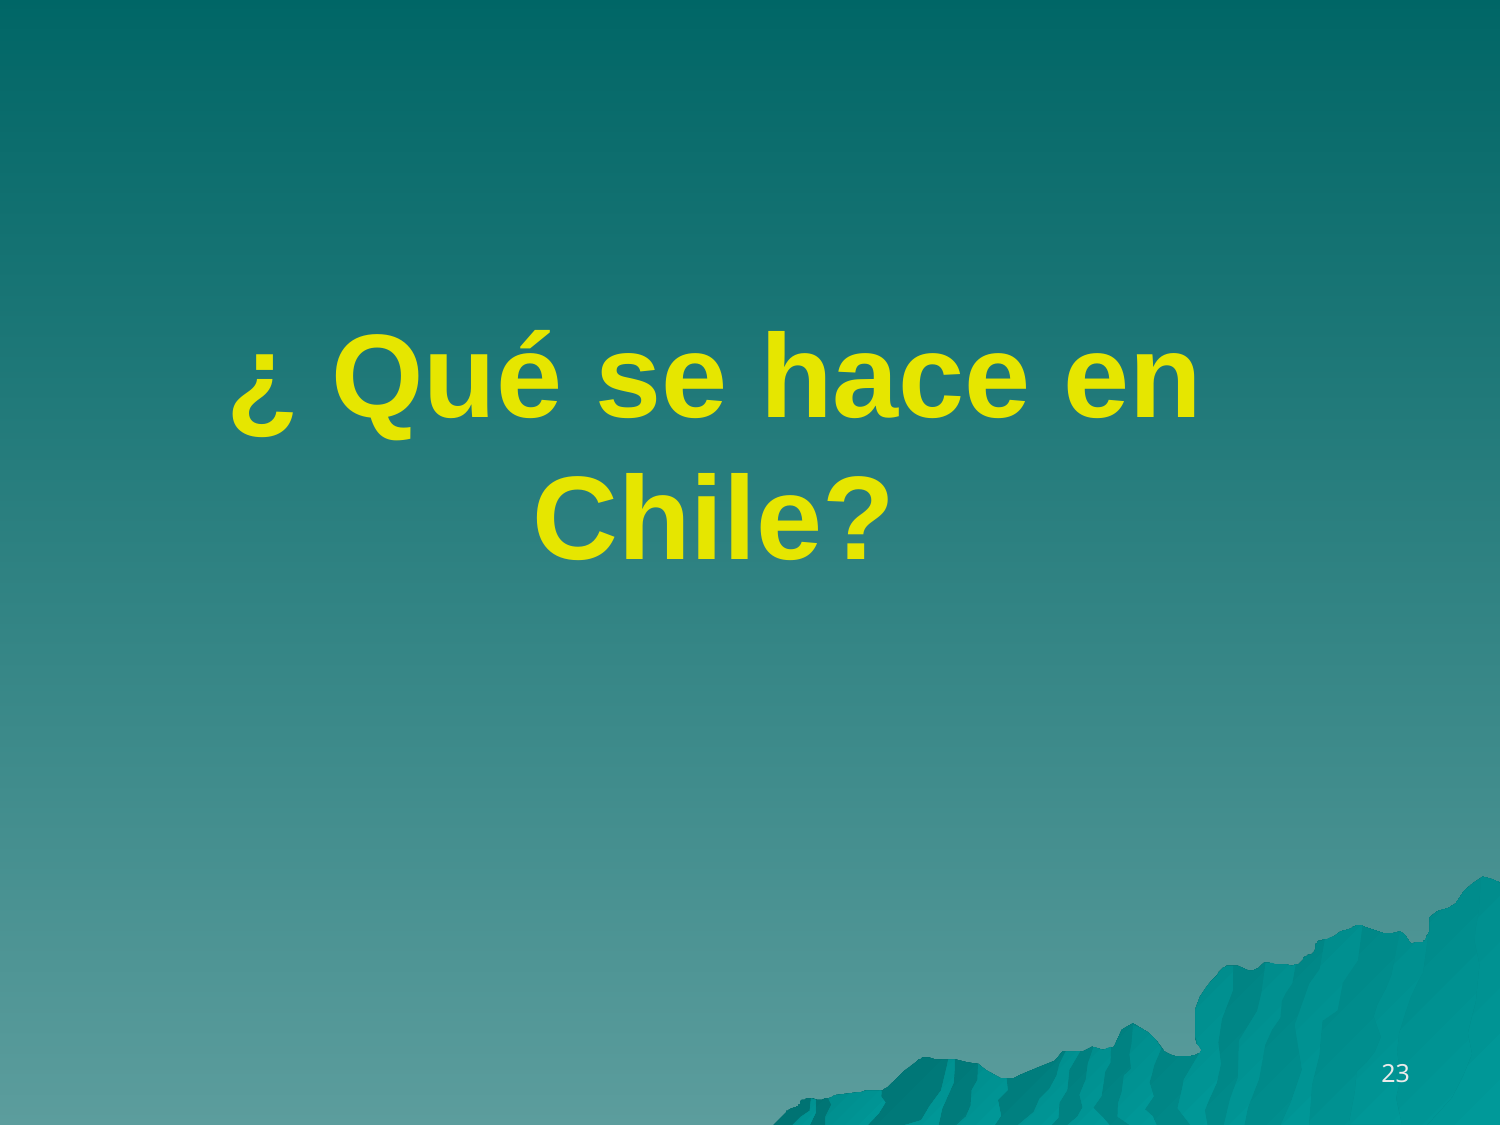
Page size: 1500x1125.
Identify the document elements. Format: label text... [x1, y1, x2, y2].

title ¿ Qué se hace en Chile? [76, 349, 1353, 592]
slide_number 23 [1074, 1023, 1426, 1100]
